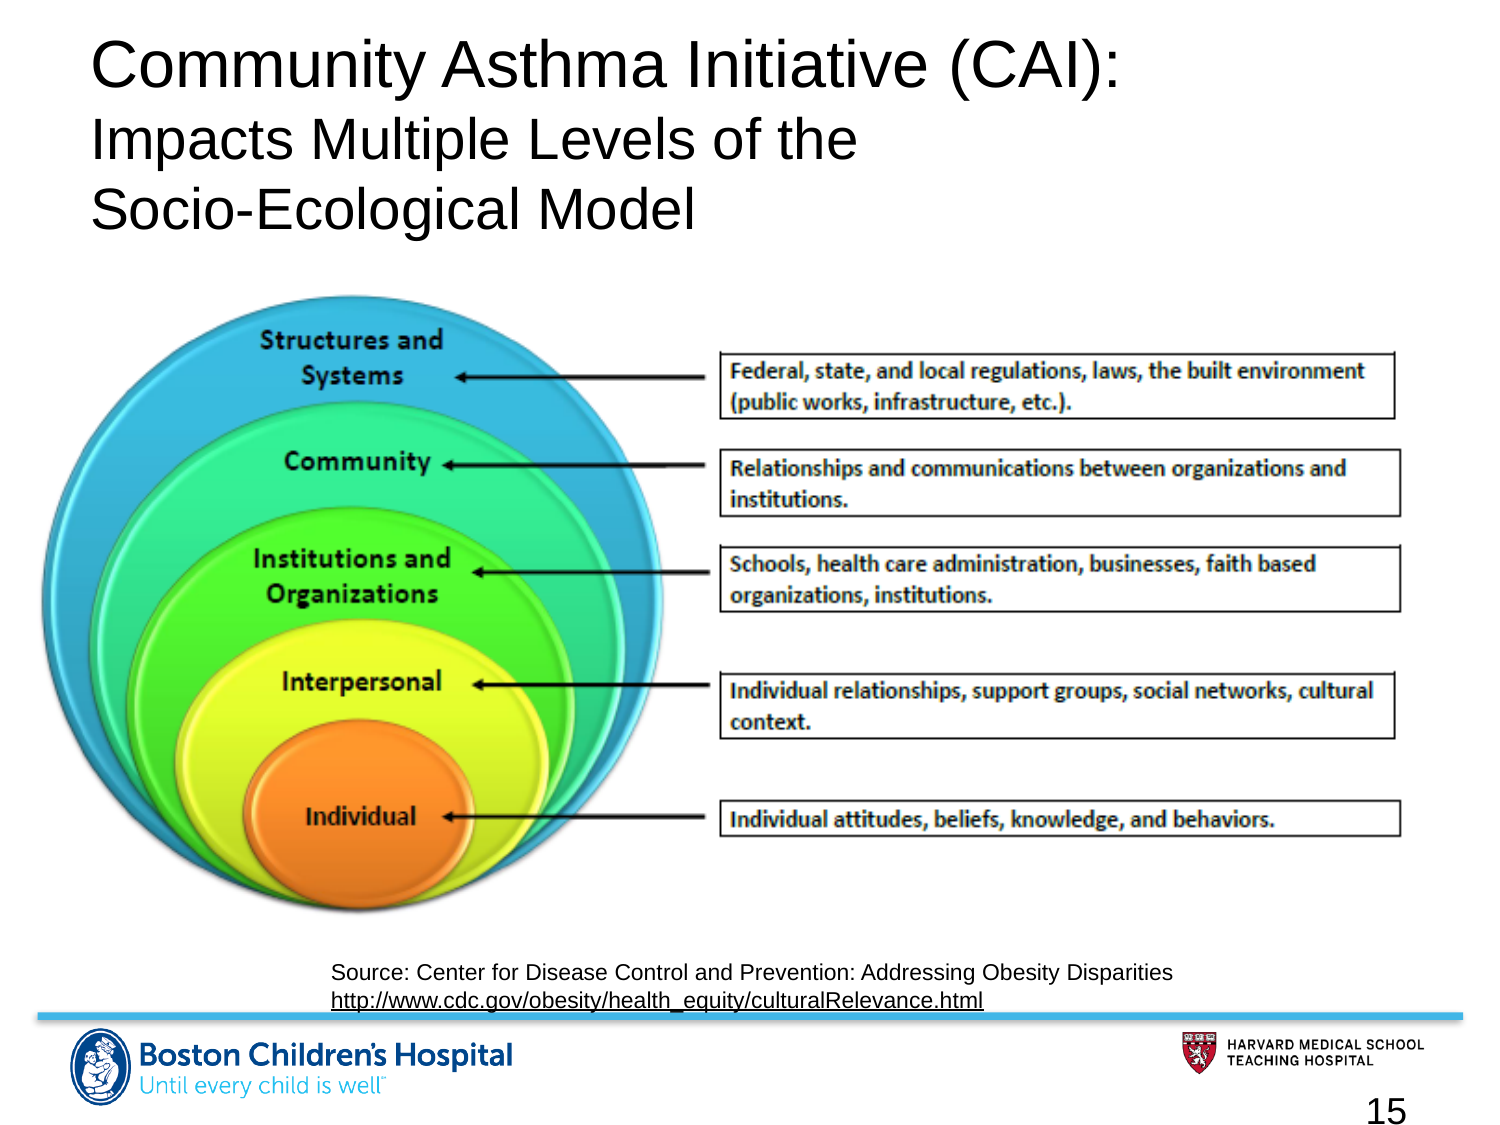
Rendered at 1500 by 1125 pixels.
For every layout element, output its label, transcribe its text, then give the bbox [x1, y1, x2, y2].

picture [60, 1023, 519, 1111]
text_box Source: Center for Disease Control and Prevention: Addressing Obesity Disparities http://www.cdc.gov/obesity/health_equity/culturalRelevance.html [316, 950, 1190, 1021]
picture [1181, 1030, 1425, 1075]
slide_number 15 [1350, 1079, 1425, 1103]
title Community Asthma Initiative (CAI): Impacts Multiple Levels of the Socio-Ecological Model [75, 0, 1425, 260]
picture [4, 262, 1500, 931]
